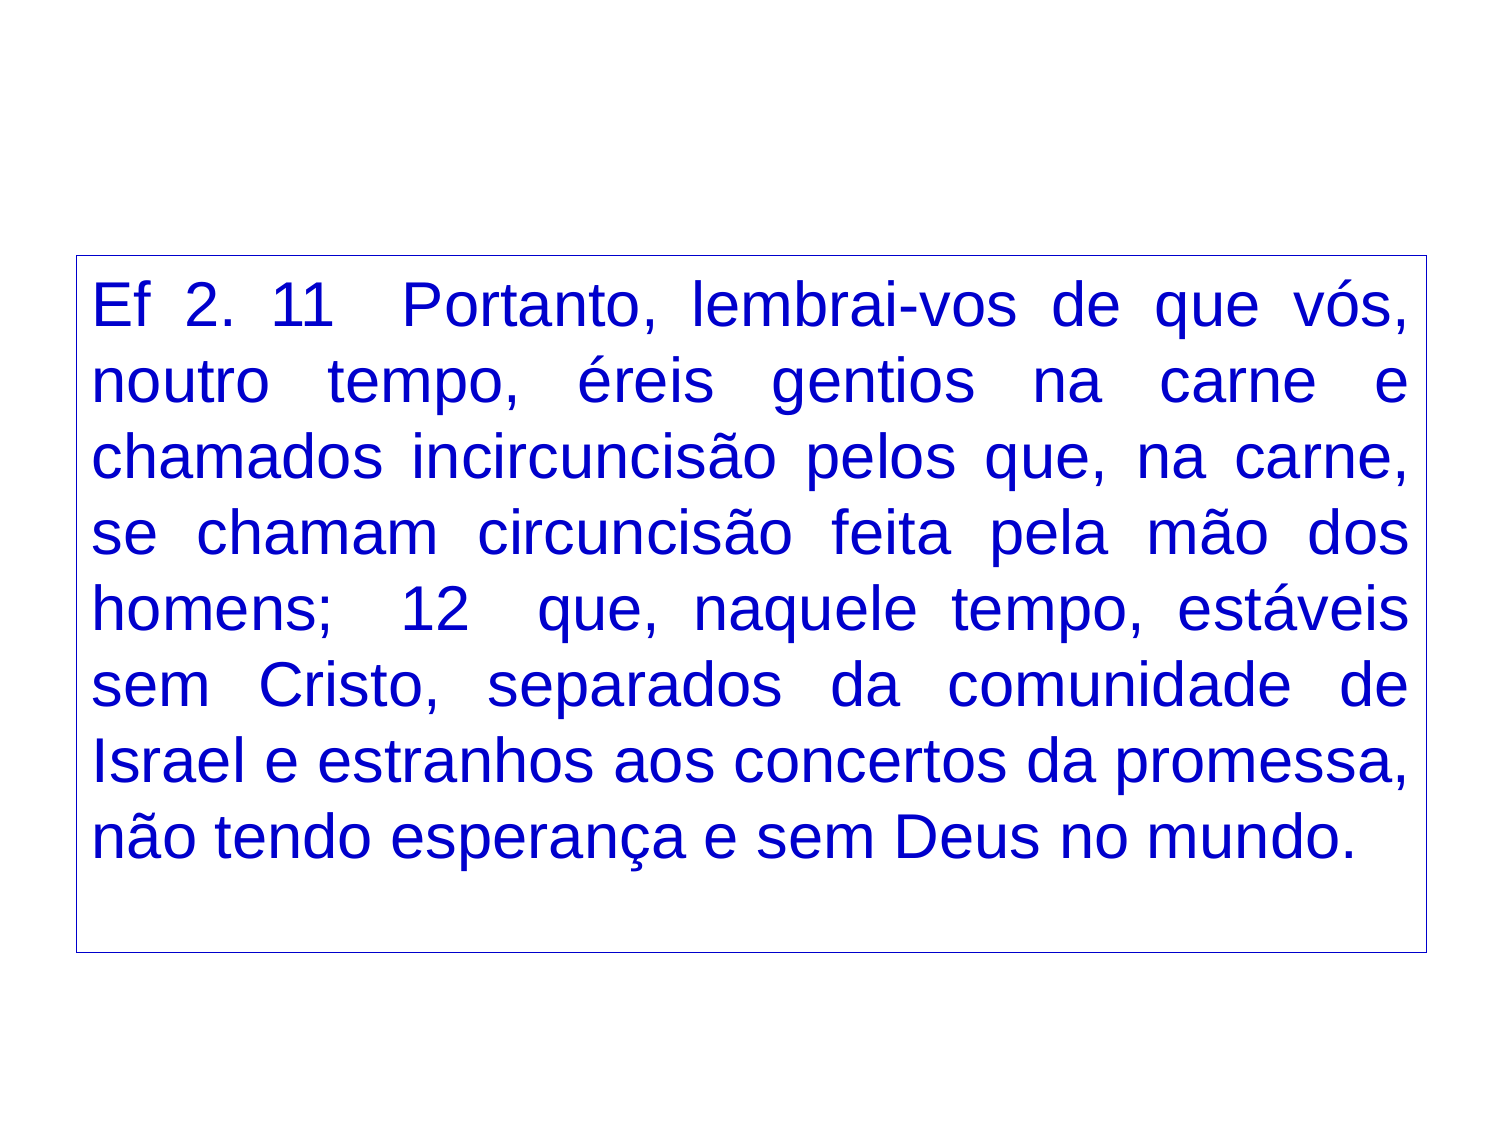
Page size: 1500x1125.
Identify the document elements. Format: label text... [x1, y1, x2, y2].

list Ef 2. 11 Portanto, lembrai-vos de que vós, noutro tempo, éreis gentios na carne e chamados incircuncisão pelos que, na carne, se chamam circuncisão feita pela mão dos homens; 12 que, naquele tempo, estáveis sem Cristo, separados da comunidade de Israel e estranhos aos concertos da promessa, não tendo esperança e sem Deus no mundo. [76, 255, 1427, 953]
